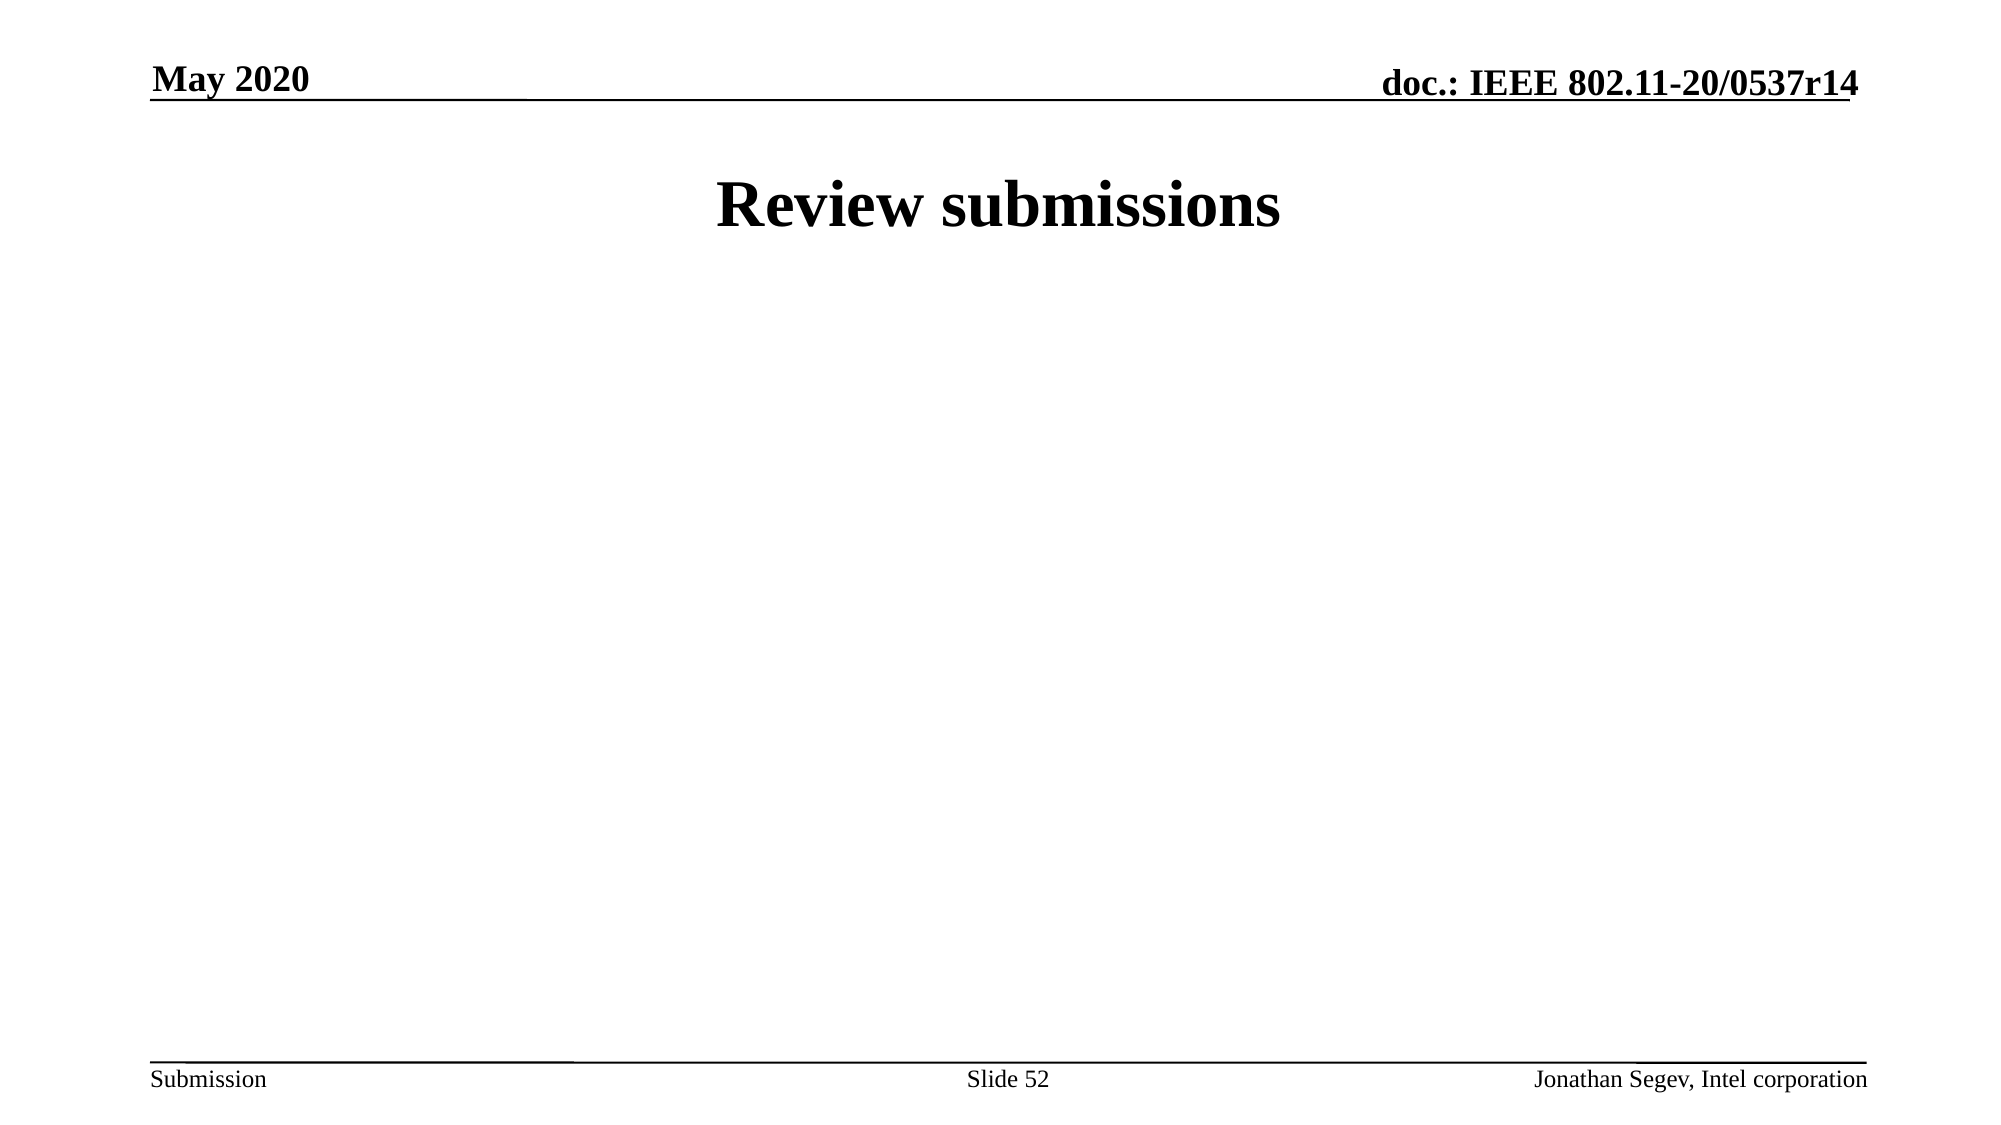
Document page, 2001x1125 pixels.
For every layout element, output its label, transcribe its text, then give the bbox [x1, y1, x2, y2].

title Review submissions [149, 112, 1850, 288]
footer Jonathan Segev, Intel corporation [1171, 1061, 1869, 1093]
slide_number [152, 54, 563, 100]
slide_number Slide 52 [950, 1061, 1067, 1123]
